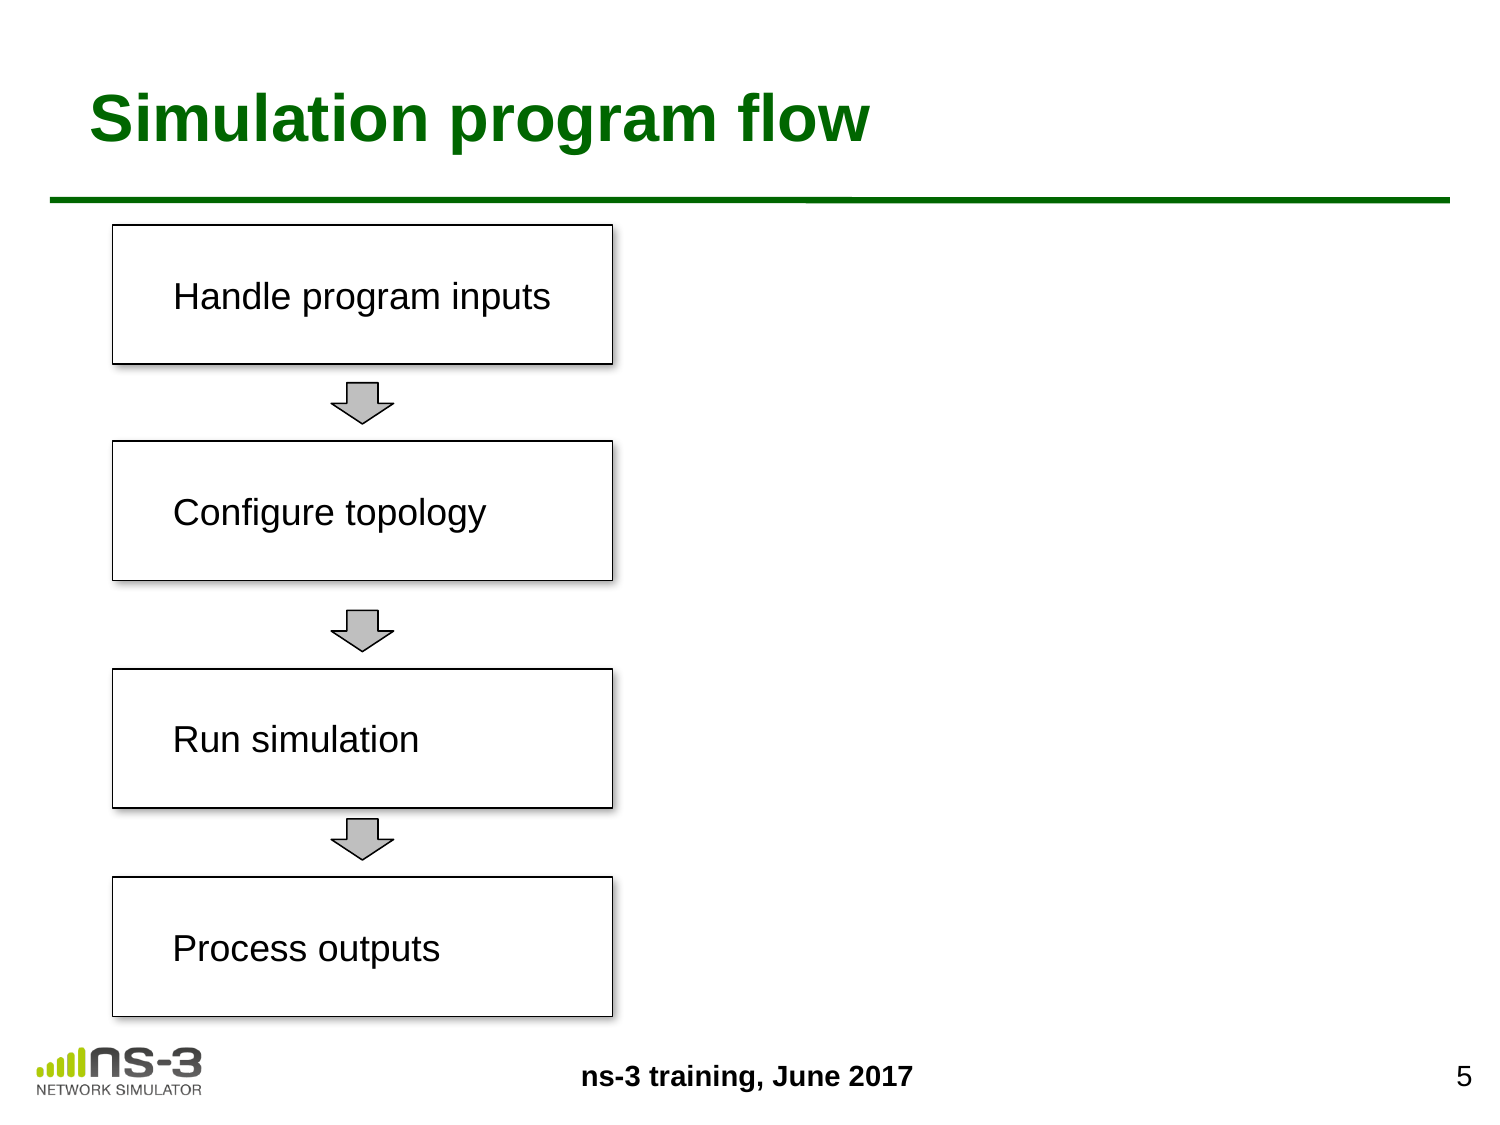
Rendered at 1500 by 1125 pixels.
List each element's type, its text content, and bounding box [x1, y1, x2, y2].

text_box [331, 818, 394, 861]
text_box [331, 610, 394, 652]
picture [24, 1017, 213, 1125]
title Simulation program flow [74, 44, 1421, 186]
text_box [112, 668, 613, 808]
text_box [112, 224, 613, 365]
text_box [331, 382, 394, 424]
text_box Configure topology [158, 480, 502, 541]
footer ns-3 training, June 2017 [512, 1049, 983, 1125]
slide_number 5 [1142, 1049, 1488, 1125]
text_box Handle program inputs [158, 264, 567, 324]
text_box Run simulation [157, 708, 435, 768]
text_box [112, 441, 613, 581]
text_box [112, 877, 613, 1017]
text_box Process outputs [157, 916, 456, 977]
